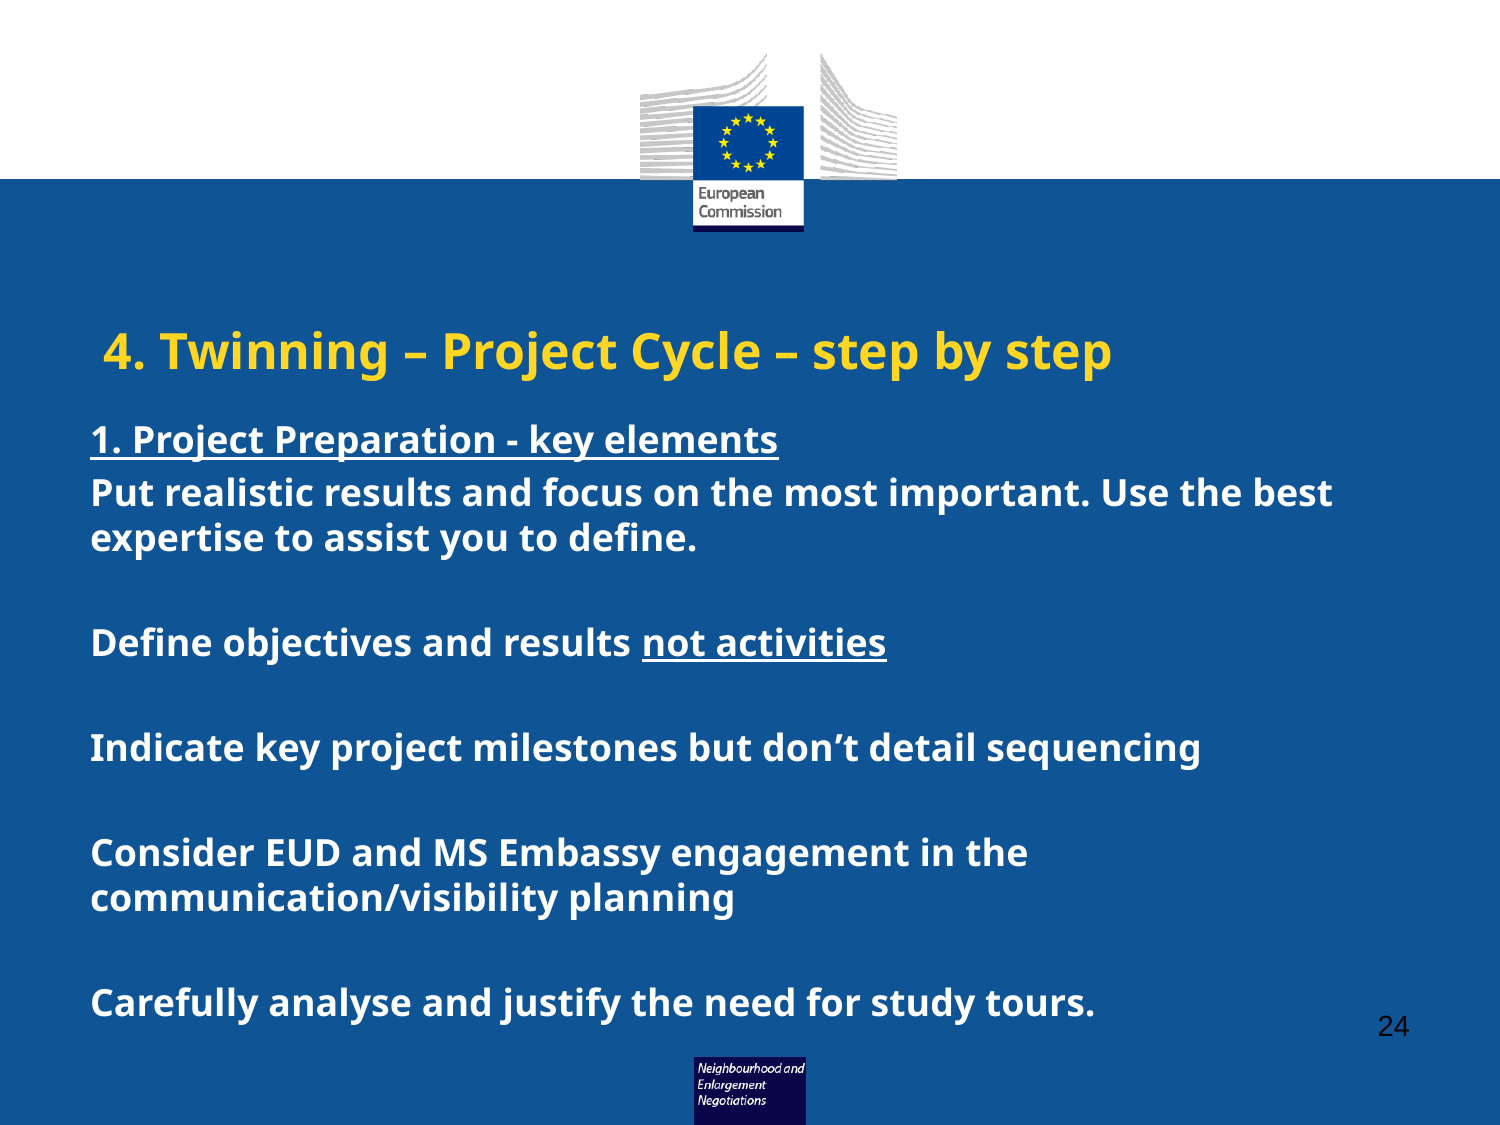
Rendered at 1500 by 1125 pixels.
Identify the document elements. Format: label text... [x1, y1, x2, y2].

picture [694, 1057, 806, 1125]
slide_number 24 [1074, 999, 1426, 1078]
picture [598, 53, 897, 243]
title 4. Twinning – Project Cycle – step by step [88, 243, 1448, 457]
list 1. Project Preparation - key elements Put realistic results and focus on the most important. Use the best expertise to assist you to define. Define objectives and results not activities Indicate key project milestones but don’t detail sequencing Consider EUD and MS Embassy engagement in the communication/visibility planning Carefully analyse and justify the need for study tours. [74, 408, 1426, 1025]
